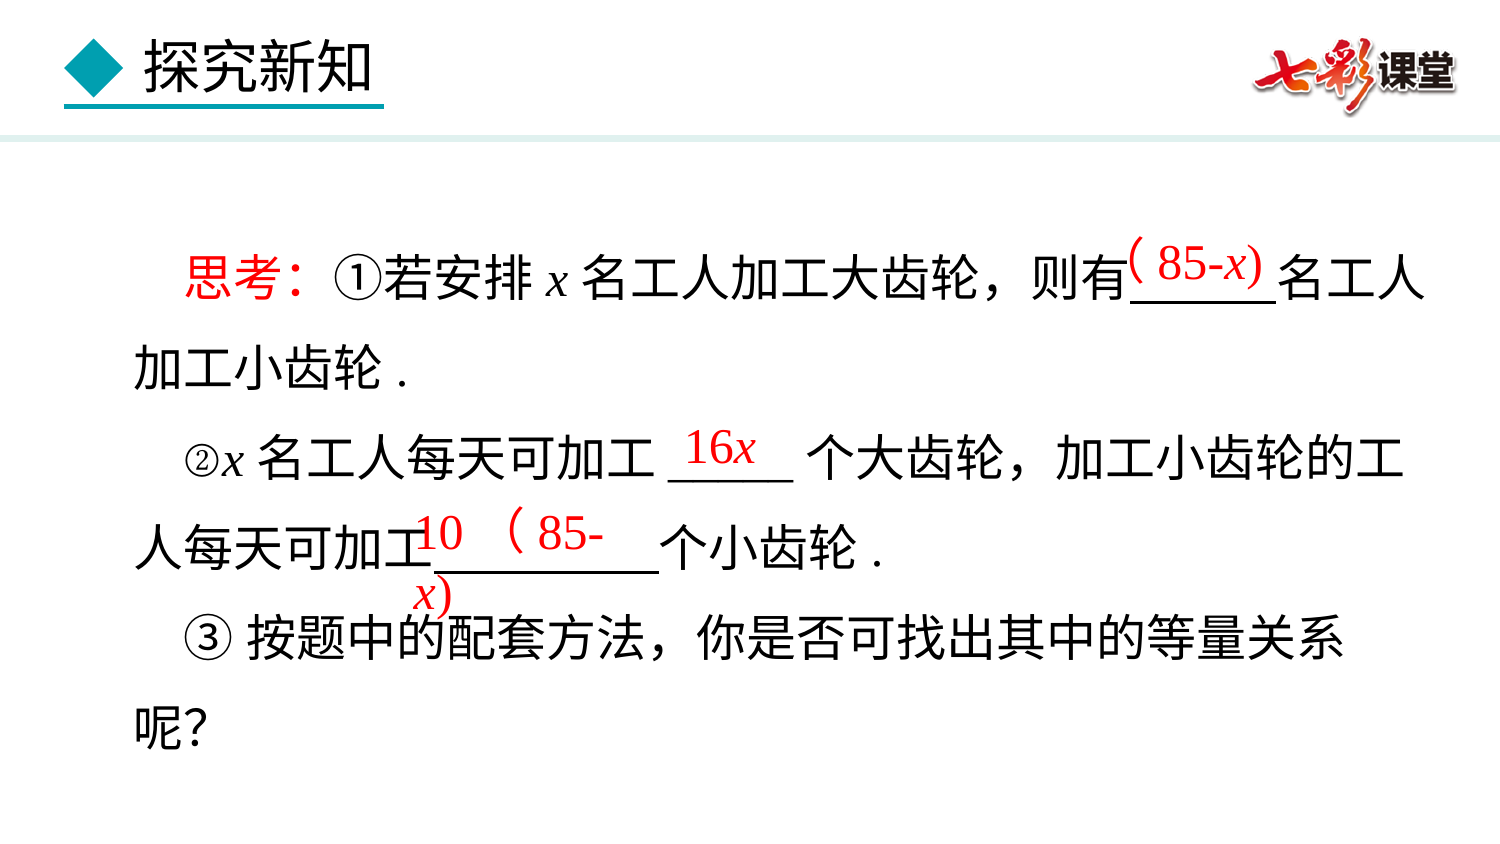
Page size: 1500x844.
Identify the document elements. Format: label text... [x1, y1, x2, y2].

text_box 16x [657, 406, 783, 481]
text_box （85-x) [1080, 222, 1280, 298]
text_box 10（85-x) [398, 492, 647, 628]
picture [1249, 32, 1461, 118]
text_box 思考：①若安排x名工人加工大齿轮，则有 名工人加工小齿轮. ②x名工人每天可加工_____个大齿轮，加工小齿轮的工人每天可加工 个小齿轮. ③按题中的配套方法，你是否可找出其中的等量关系呢？ [119, 209, 1447, 764]
